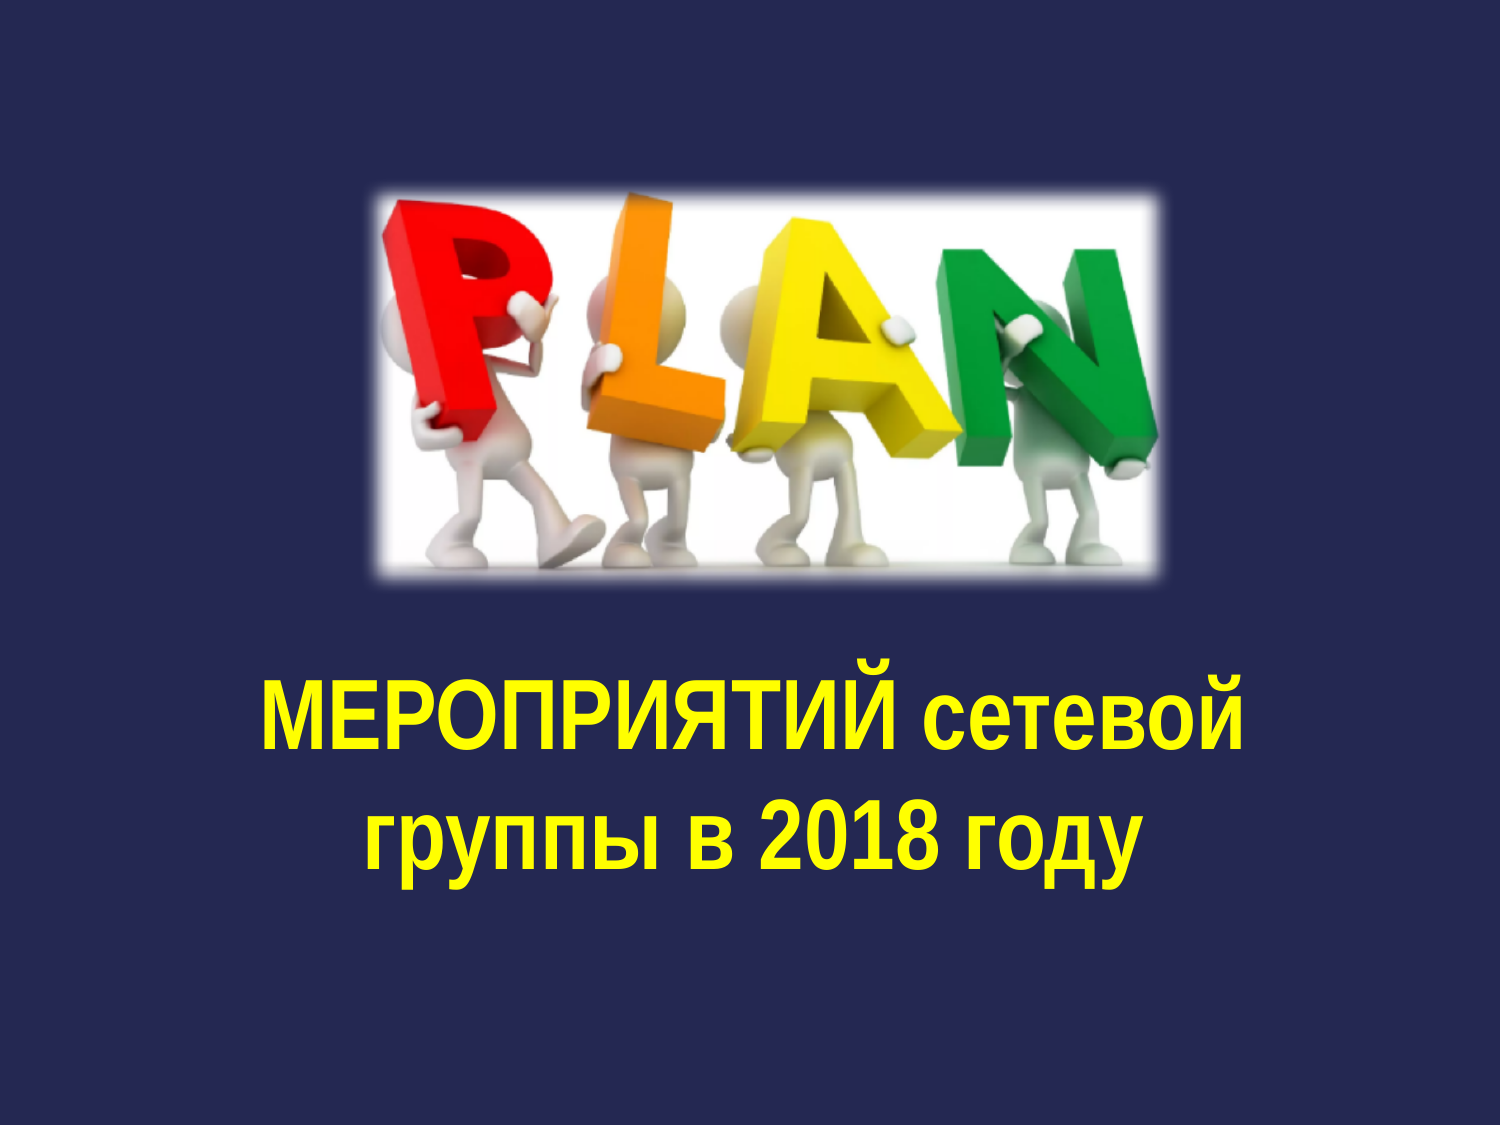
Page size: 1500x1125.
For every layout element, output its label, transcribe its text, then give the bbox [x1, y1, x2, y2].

picture [359, 176, 1175, 595]
text_box МЕРОПРИЯТИЙ сетевой группы в 2018 году [208, 641, 1299, 897]
